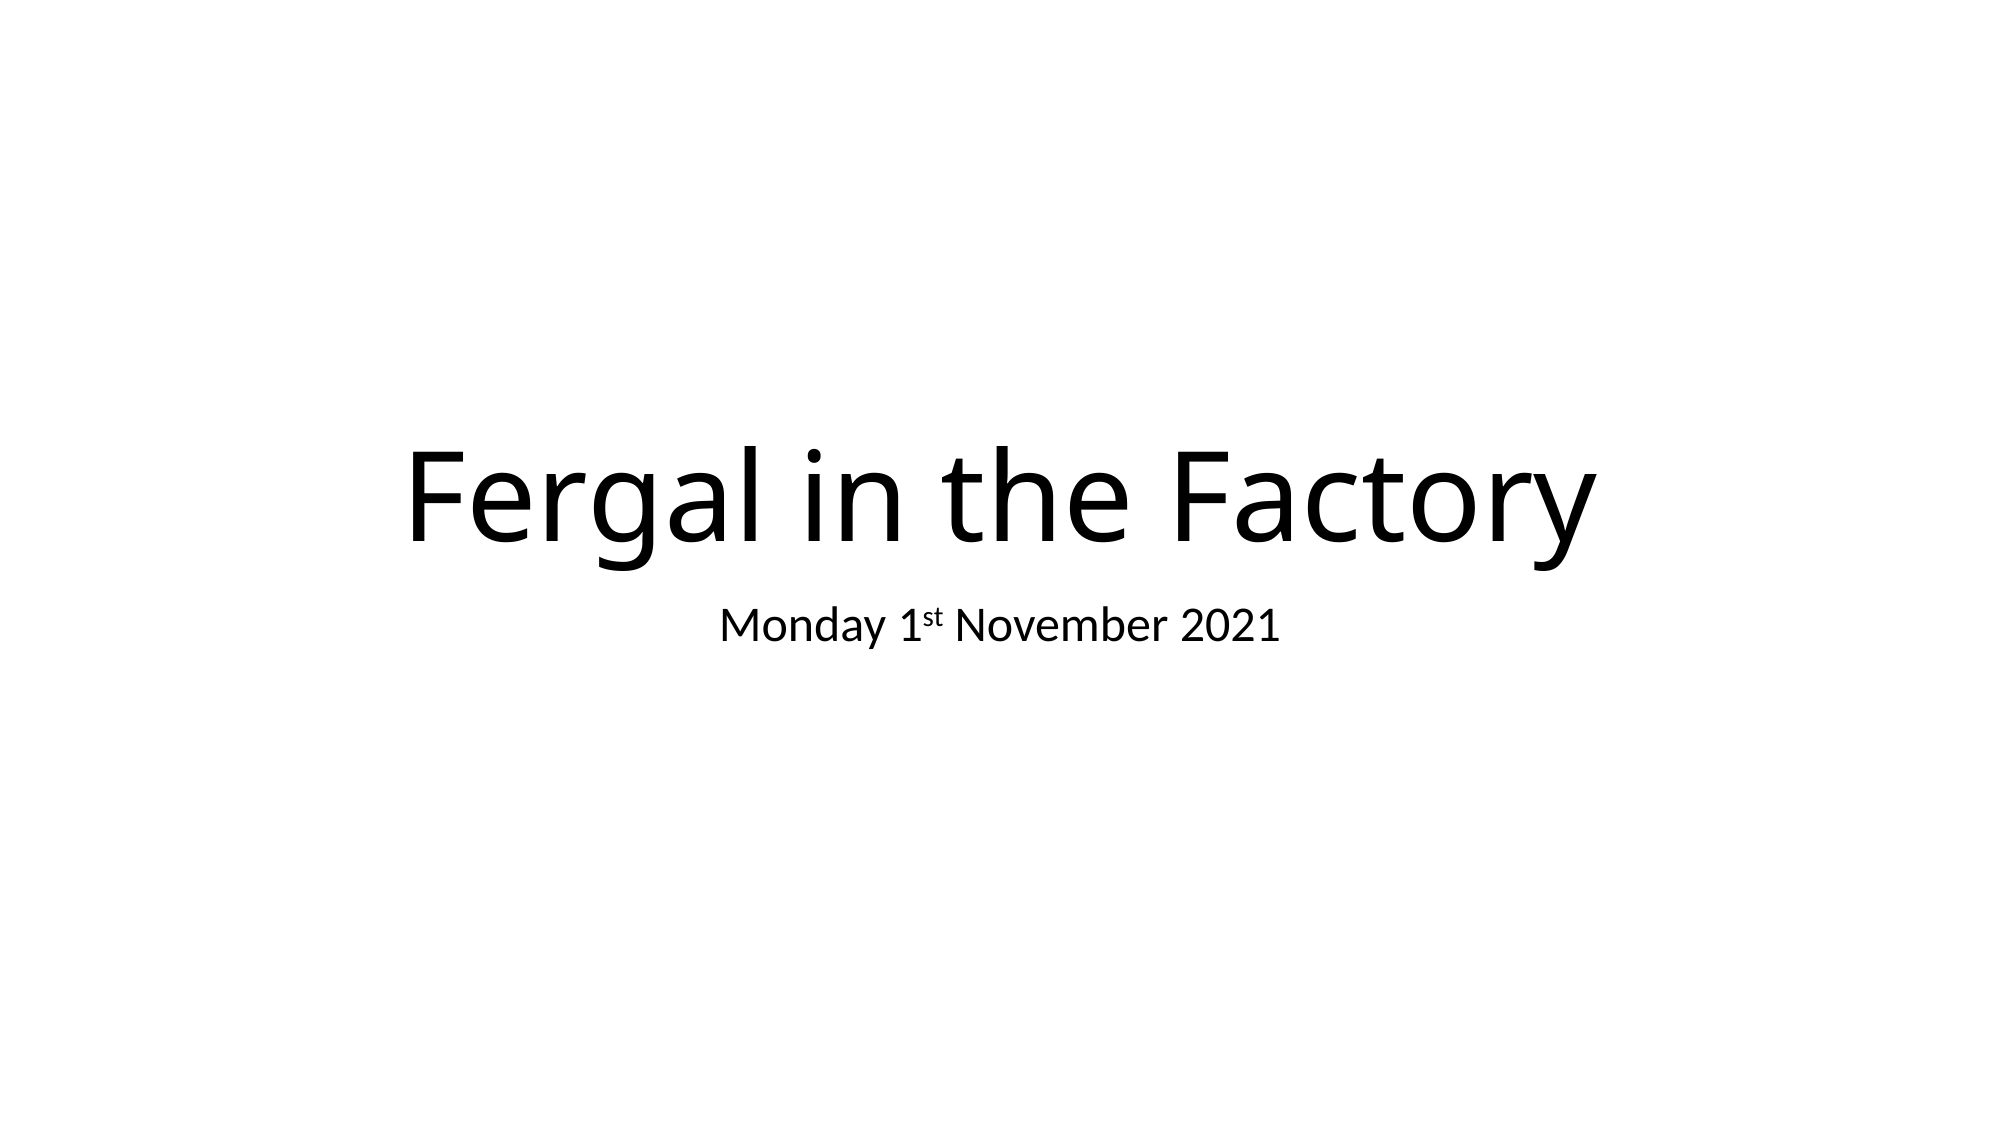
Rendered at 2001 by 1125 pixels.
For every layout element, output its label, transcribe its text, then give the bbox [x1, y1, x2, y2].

subtitle Monday 1st November 2021 [249, 590, 1750, 863]
title Fergal in the Factory [249, 184, 1750, 576]
